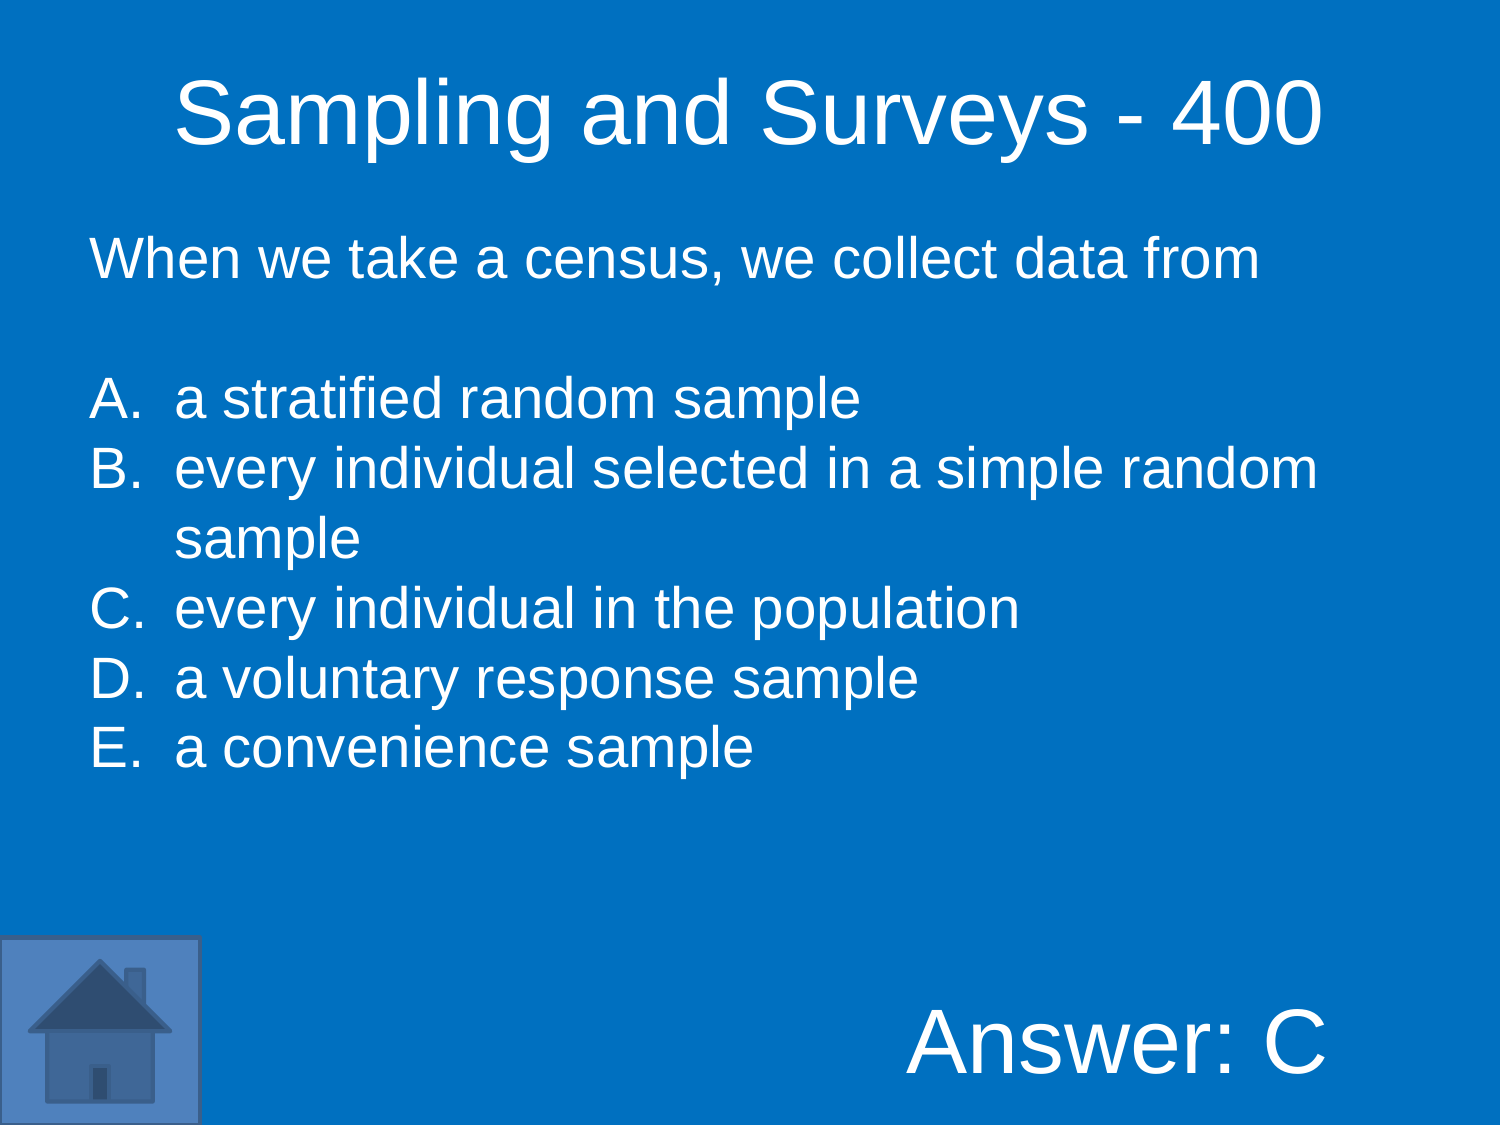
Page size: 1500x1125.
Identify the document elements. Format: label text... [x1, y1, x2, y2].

text_box When we take a census, we collect data from a stratified random sample every individual selected in a simple random sample every individual in the population a voluntary response sample a convenience sample [74, 212, 1425, 787]
text_box [0, 935, 202, 1125]
text_box Sampling and Surveys - 400 [74, 45, 1425, 212]
text_box Answer: C [891, 974, 1442, 1100]
